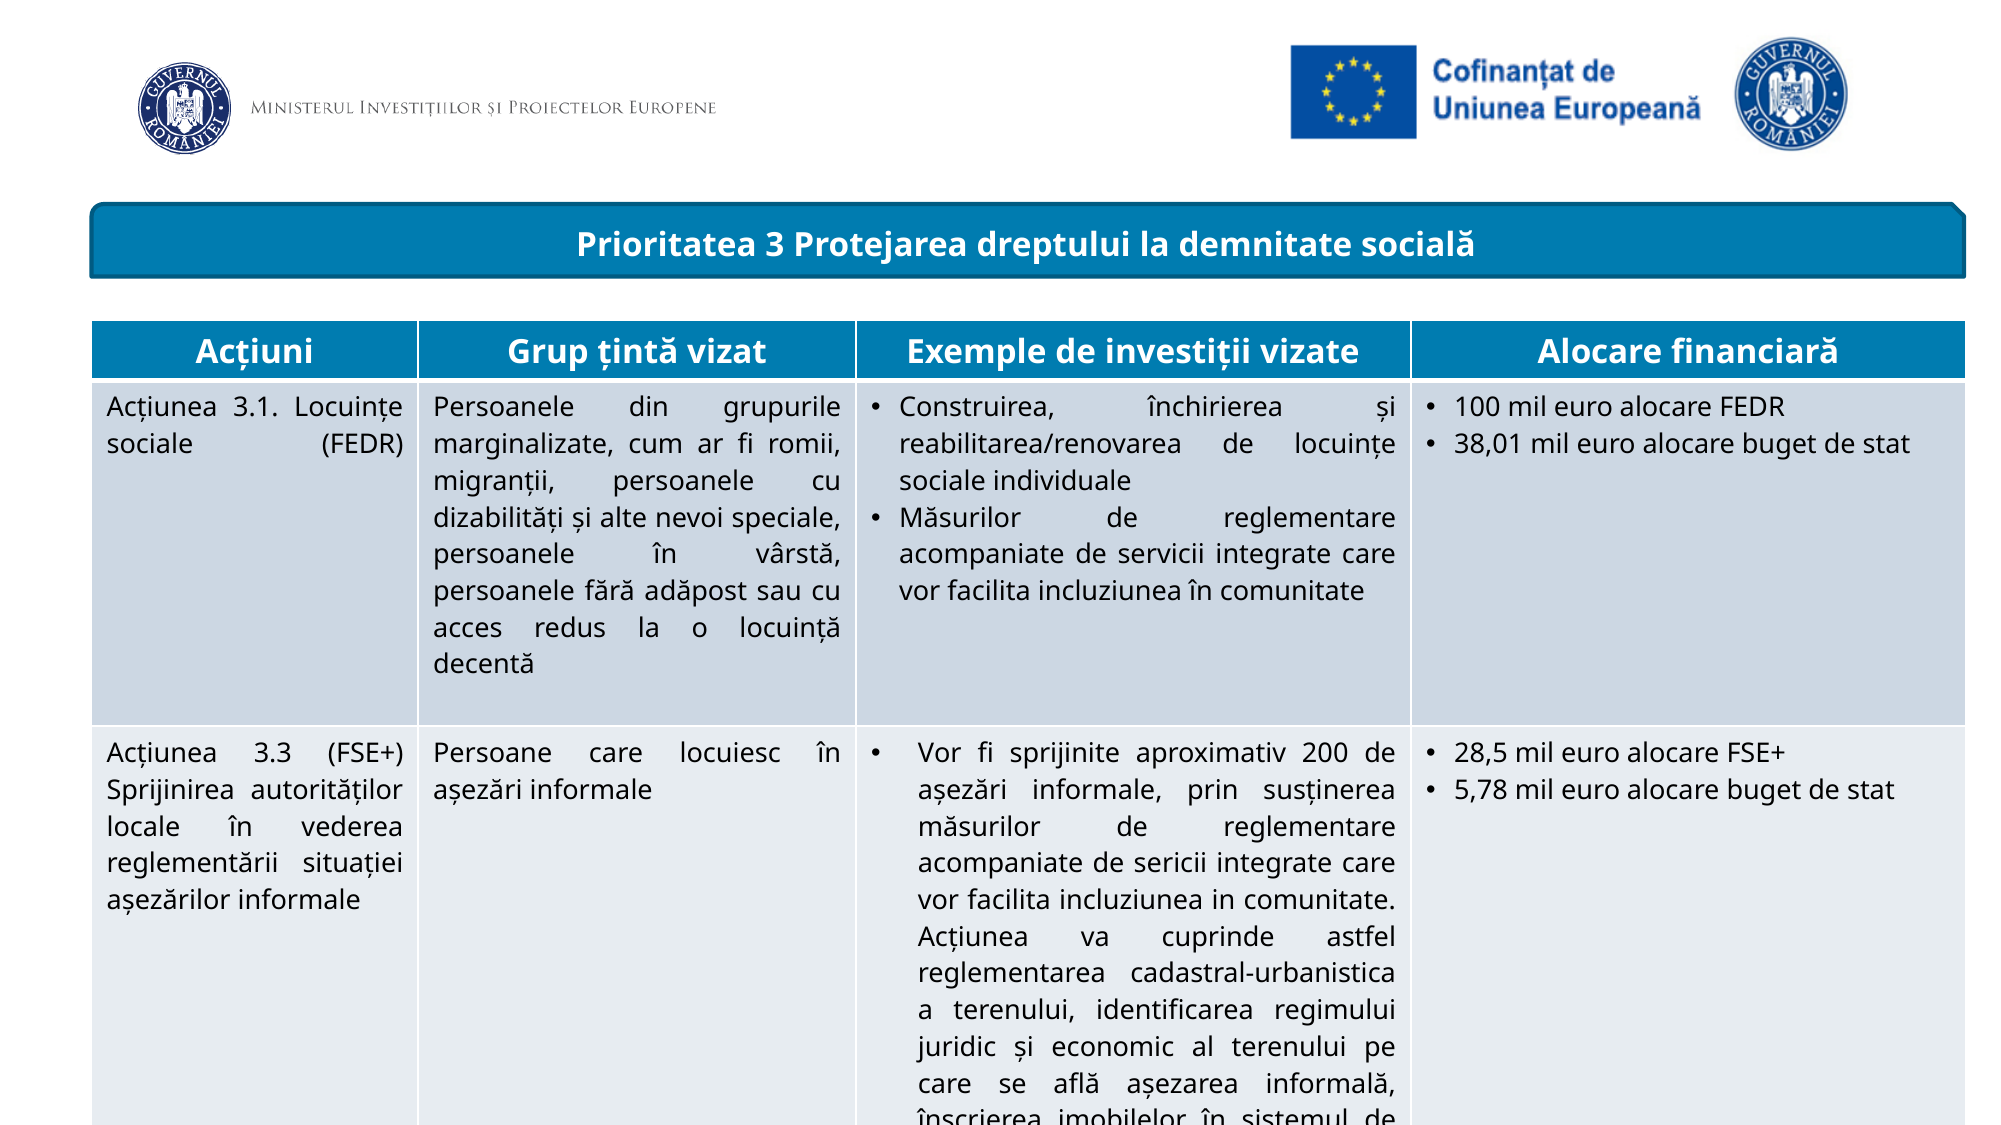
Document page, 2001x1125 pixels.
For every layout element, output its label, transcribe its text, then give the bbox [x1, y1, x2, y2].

table_cell Persoanele din grupurile marginalizate, cum ar fi romii, migranții, persoanele cu dizabilități și alte nevoi speciale, persoanele în vârstă, persoanele fără adăpost sau cu acces redus la o locuință decentă [419, 383, 855, 725]
table_cell 28,5 mil euro alocare FSE+ 5,78 mil euro alocare buget de stat [1412, 727, 1965, 1125]
table_cell Acțiunea 3.1. Locuințe sociale (FEDR) [92, 383, 417, 725]
table_cell Persoane care locuiesc în așezări informale [419, 727, 855, 1125]
table_header Alocare financiară [1412, 321, 1965, 378]
picture [1250, 0, 1867, 199]
table_cell 100 mil euro alocare FEDR 38,01 mil euro alocare buget de stat [1412, 383, 1965, 725]
table_header Grup țintă vizat [419, 321, 855, 378]
table_header Exemple de investiții vizate [857, 321, 1410, 378]
text_box Prioritatea 3 Protejarea dreptului la demnitate socială [89, 201, 1967, 279]
table_cell Acțiunea 3.3 (FSE+) Sprijinirea autorităților locale în vederea reglementării situației așezărilor informale [92, 727, 417, 1125]
picture [133, 57, 814, 156]
table_cell Construirea, închirierea și reabilitarea/renovarea de locuințe sociale individuale Măsurilor de reglementare acompaniate de servicii integrate care vor facilita incluziunea în comunitate [857, 383, 1410, 725]
table_header Acțiuni [92, 321, 417, 378]
table_cell Vor fi sprijinite aproximativ 200 de așezări informale, prin susținerea măsurilor de reglementare acompaniate de sericii integrate care vor facilita incluziunea in comunitate. Acțiunea va cuprinde astfel reglementarea cadastral-urbanistica a terenului, identificarea regimului juridic și economic al terenului pe care se află așezarea informală, înscrierea imobilelor în sistemul de cadastru și carte funciară precum și servicii integrate acordate pe baza de management de caz, de tipul acte de identitate/acces la servicii de sănătate/educație pentru sănătate/acces educație/ formare profesionala/angajare. [857, 727, 1410, 1125]
